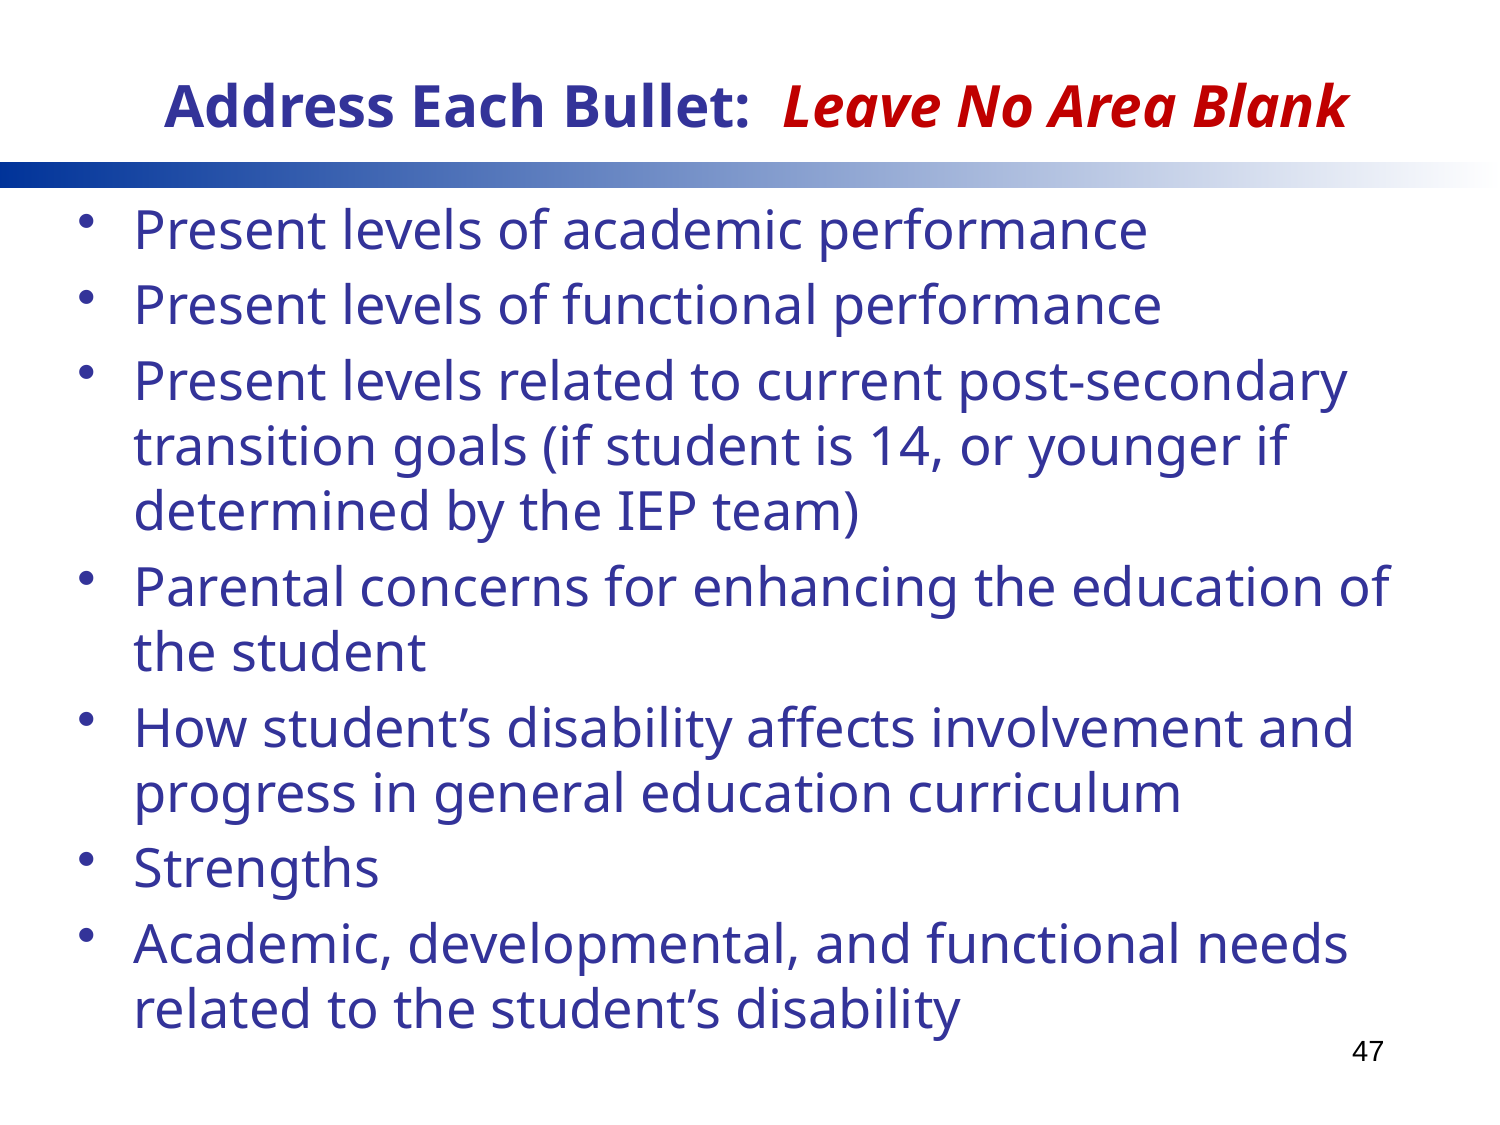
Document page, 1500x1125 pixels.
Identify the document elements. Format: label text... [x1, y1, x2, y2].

list Present levels of academic performance Present levels of functional performance Present levels related to current post-secondary transition goals (if student is 14, or younger if determined by the IEP team) Parental concerns for enhancing the education of the student How student’s disability affects involvement and progress in general education curriculum Strengths Academic, developmental, and functional needs related to the student’s disability [62, 187, 1438, 1125]
title Address Each Bullet: Leave No Area Blank [87, 45, 1425, 163]
text_box 47 [1337, 1024, 1500, 1075]
